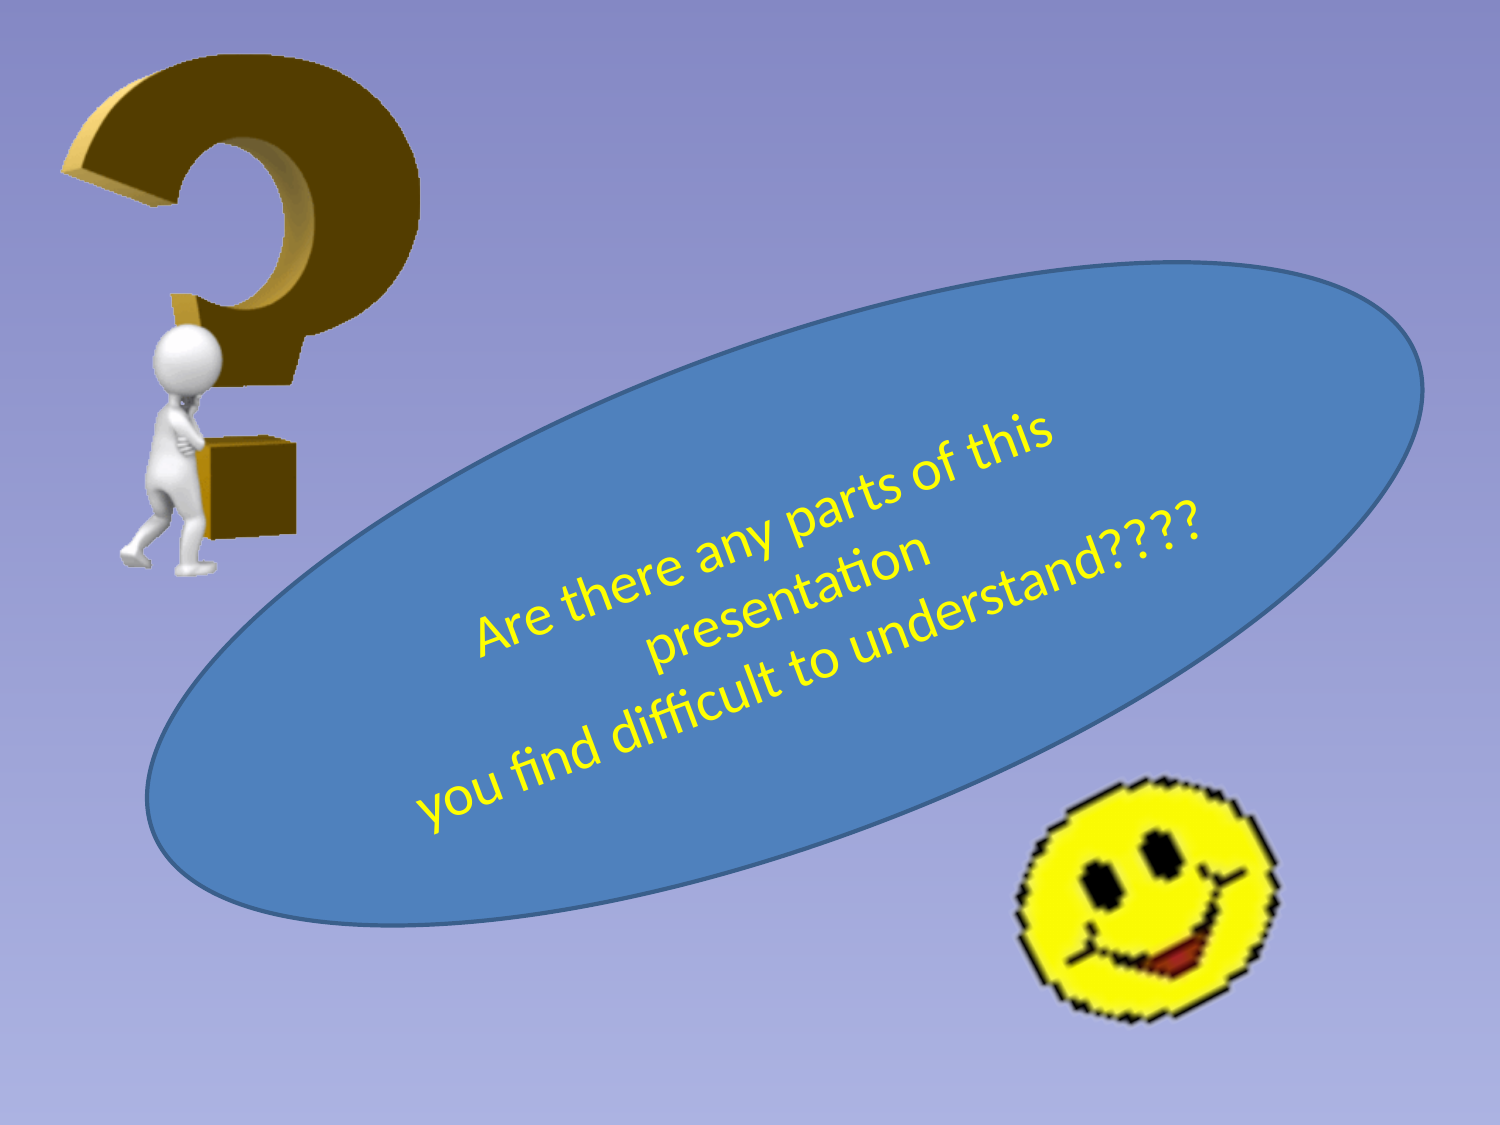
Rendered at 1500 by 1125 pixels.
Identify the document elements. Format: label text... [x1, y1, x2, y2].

picture [967, 723, 1335, 1073]
picture [0, 37, 469, 624]
text_box Are there any parts of this presentation you find difficult to understand???? [144, 260, 1425, 928]
